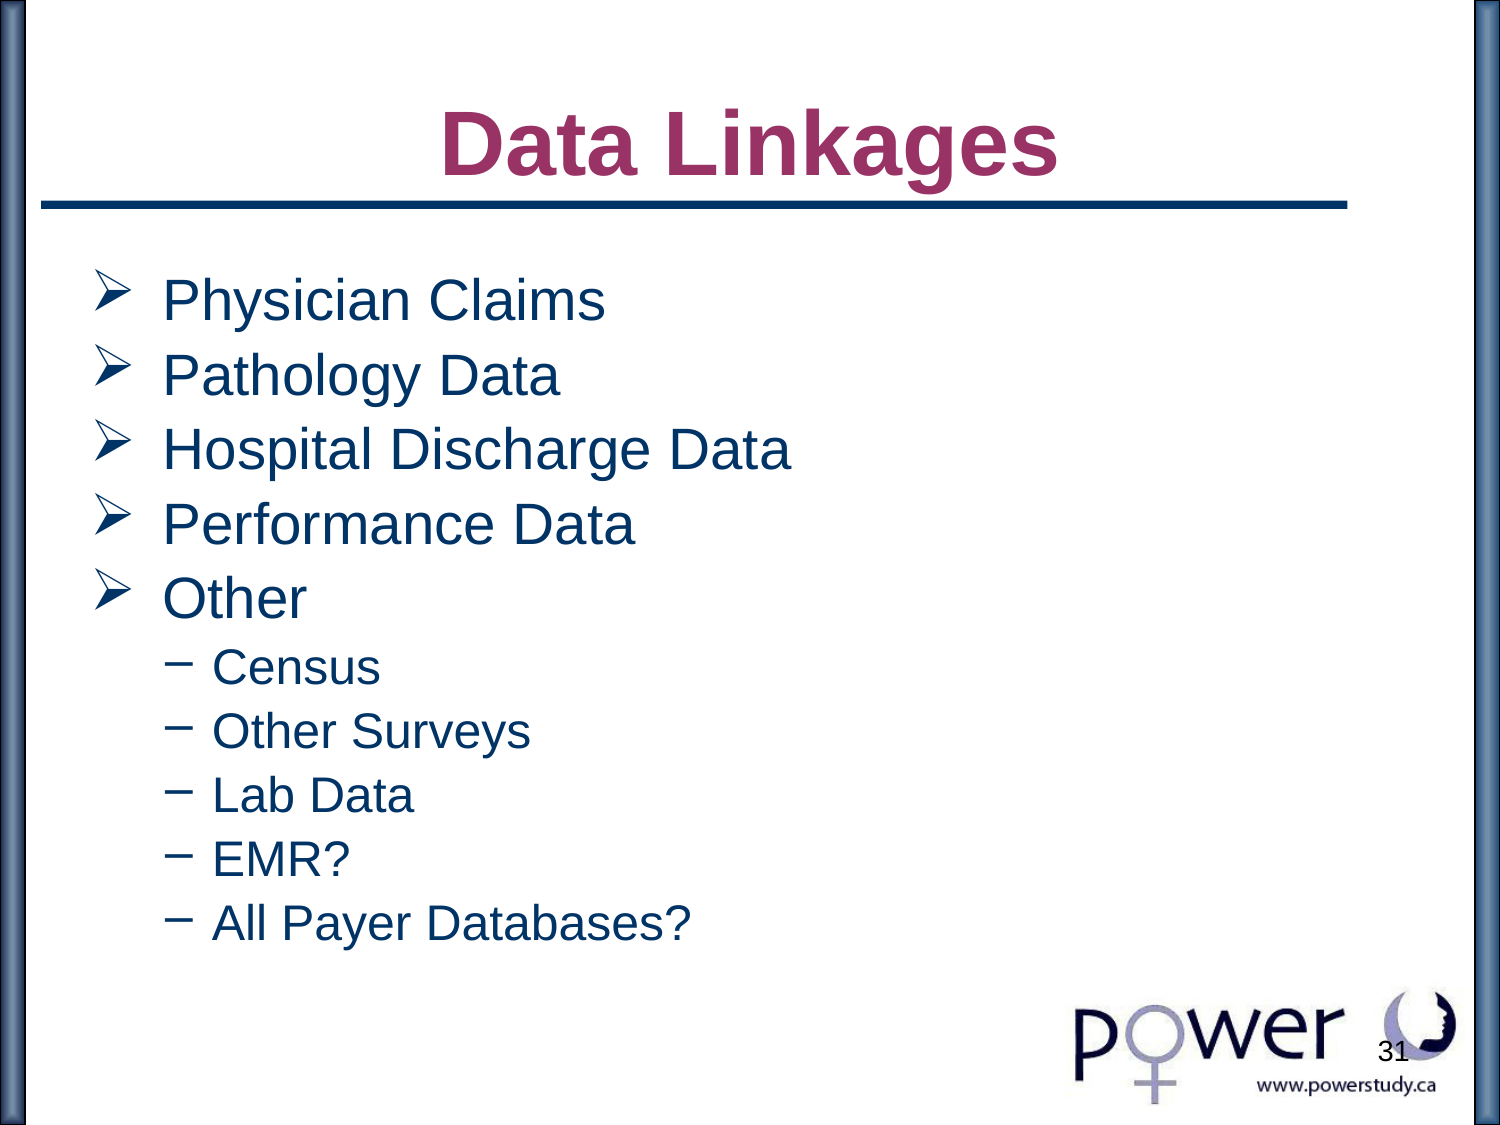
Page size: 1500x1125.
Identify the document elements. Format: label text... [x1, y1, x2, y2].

list Physician Claims Pathology Data Hospital Discharge Data Performance Data Other Census Other Surveys Lab Data EMR? All Payer Databases? [74, 262, 1426, 1006]
title Data Linkages [74, 44, 1426, 233]
picture [1064, 979, 1466, 1111]
slide_number 31 [1074, 1024, 1426, 1103]
